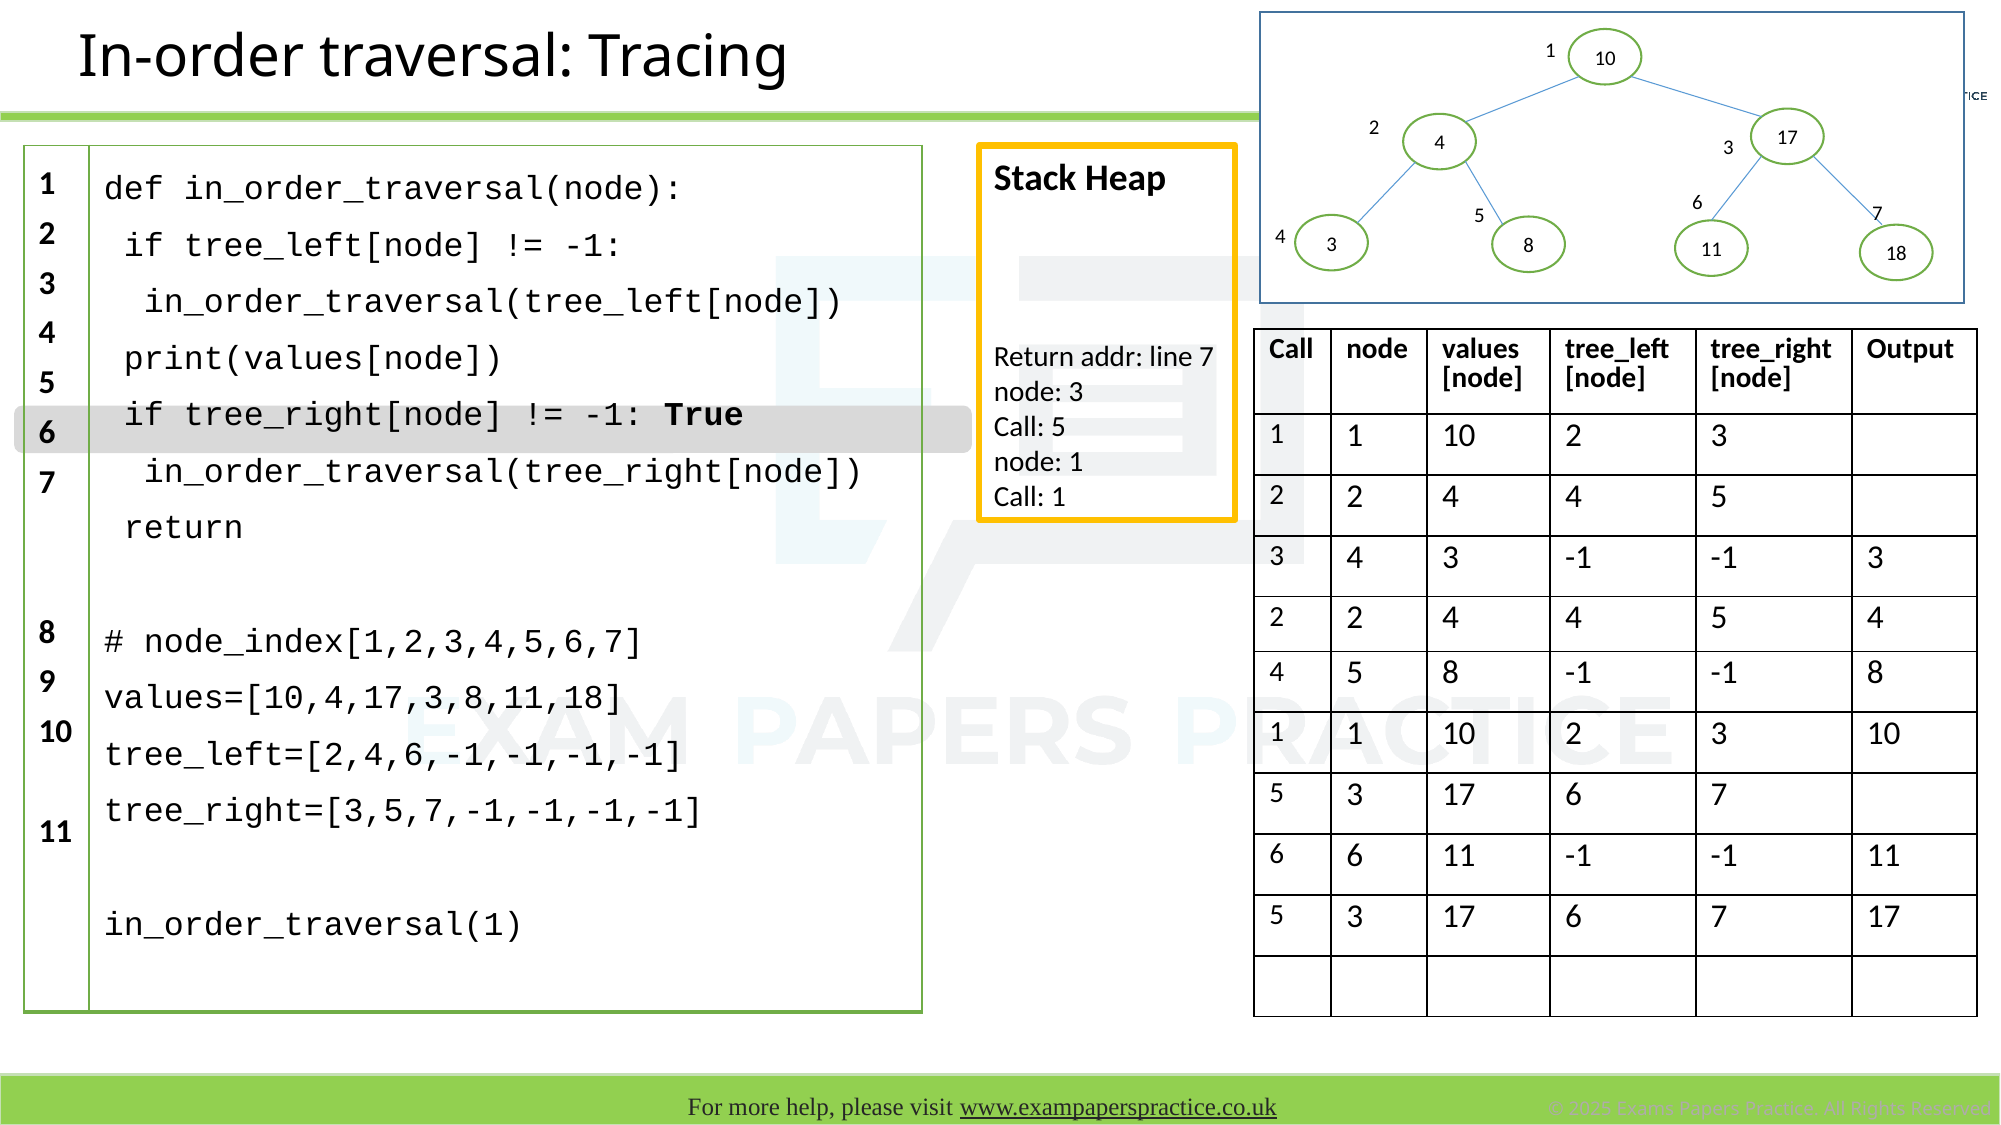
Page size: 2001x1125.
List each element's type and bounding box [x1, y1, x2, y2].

table_cell [1255, 713, 1330, 772]
table_cell [1332, 415, 1426, 474]
table_header [1853, 330, 1976, 413]
table_header [1255, 330, 1330, 413]
table_cell [1551, 713, 1695, 772]
table_cell [1551, 957, 1695, 1016]
table_header [1332, 330, 1426, 413]
table_cell [1428, 713, 1549, 772]
table_cell [1428, 957, 1549, 1016]
table_cell [1853, 774, 1976, 833]
title [63, 9, 1405, 106]
table_cell [1332, 476, 1426, 535]
table_cell [1853, 476, 1976, 535]
table_cell [1697, 537, 1851, 596]
table_cell [1853, 652, 1976, 711]
table_cell [1853, 713, 1976, 772]
table_header [25, 146, 88, 1010]
table_header [1697, 330, 1851, 413]
table_cell [1853, 896, 1976, 955]
table_cell [1428, 896, 1549, 955]
table_cell [1428, 597, 1549, 651]
table_cell [1551, 896, 1695, 955]
table_cell [1332, 896, 1426, 955]
table_header [1428, 330, 1549, 413]
table_cell [1551, 537, 1695, 596]
table_cell [1697, 597, 1851, 651]
table_cell [1697, 957, 1851, 1016]
table_cell [1853, 597, 1976, 651]
table_cell [1697, 713, 1851, 772]
table_cell [1428, 774, 1549, 833]
text_box [979, 145, 1236, 520]
table_cell [1551, 597, 1695, 651]
table_cell [1428, 652, 1549, 711]
table_cell [1255, 652, 1330, 711]
table_cell [1332, 652, 1426, 711]
table_cell [1255, 774, 1330, 833]
text_box [14, 405, 23, 454]
table_cell [1697, 652, 1851, 711]
table_cell [1551, 476, 1695, 535]
table_cell [1551, 652, 1695, 711]
text_box [923, 405, 972, 453]
table_cell [1255, 597, 1330, 651]
table_cell [1428, 415, 1549, 474]
table_cell [1332, 774, 1426, 833]
table_cell [1853, 537, 1976, 596]
table_cell [1428, 835, 1549, 894]
table_cell [1255, 896, 1330, 955]
table_cell [1255, 476, 1330, 535]
table_cell [1853, 835, 1976, 894]
table_cell [1332, 537, 1426, 596]
table_cell [1255, 957, 1330, 1016]
table_cell [1255, 835, 1330, 894]
table_cell [1697, 476, 1851, 535]
table_cell [1428, 537, 1549, 596]
table_cell [1697, 896, 1851, 955]
table_header [1551, 330, 1695, 413]
table_cell [1853, 415, 1976, 474]
table_cell [1332, 835, 1426, 894]
table_cell [1697, 415, 1851, 474]
table_cell [1255, 415, 1330, 474]
table_cell [1332, 957, 1426, 1016]
table_cell [1332, 713, 1426, 772]
table_cell [1551, 835, 1695, 894]
text_box [1260, 12, 1965, 303]
table_header [90, 146, 921, 1010]
table_cell [1551, 774, 1695, 833]
table_cell [1551, 415, 1695, 474]
table_cell [1697, 774, 1851, 833]
table_cell [1332, 597, 1426, 651]
table_cell [1697, 835, 1851, 894]
table_cell [1255, 537, 1330, 596]
table_cell [1428, 476, 1549, 535]
table_cell [1853, 957, 1976, 1016]
